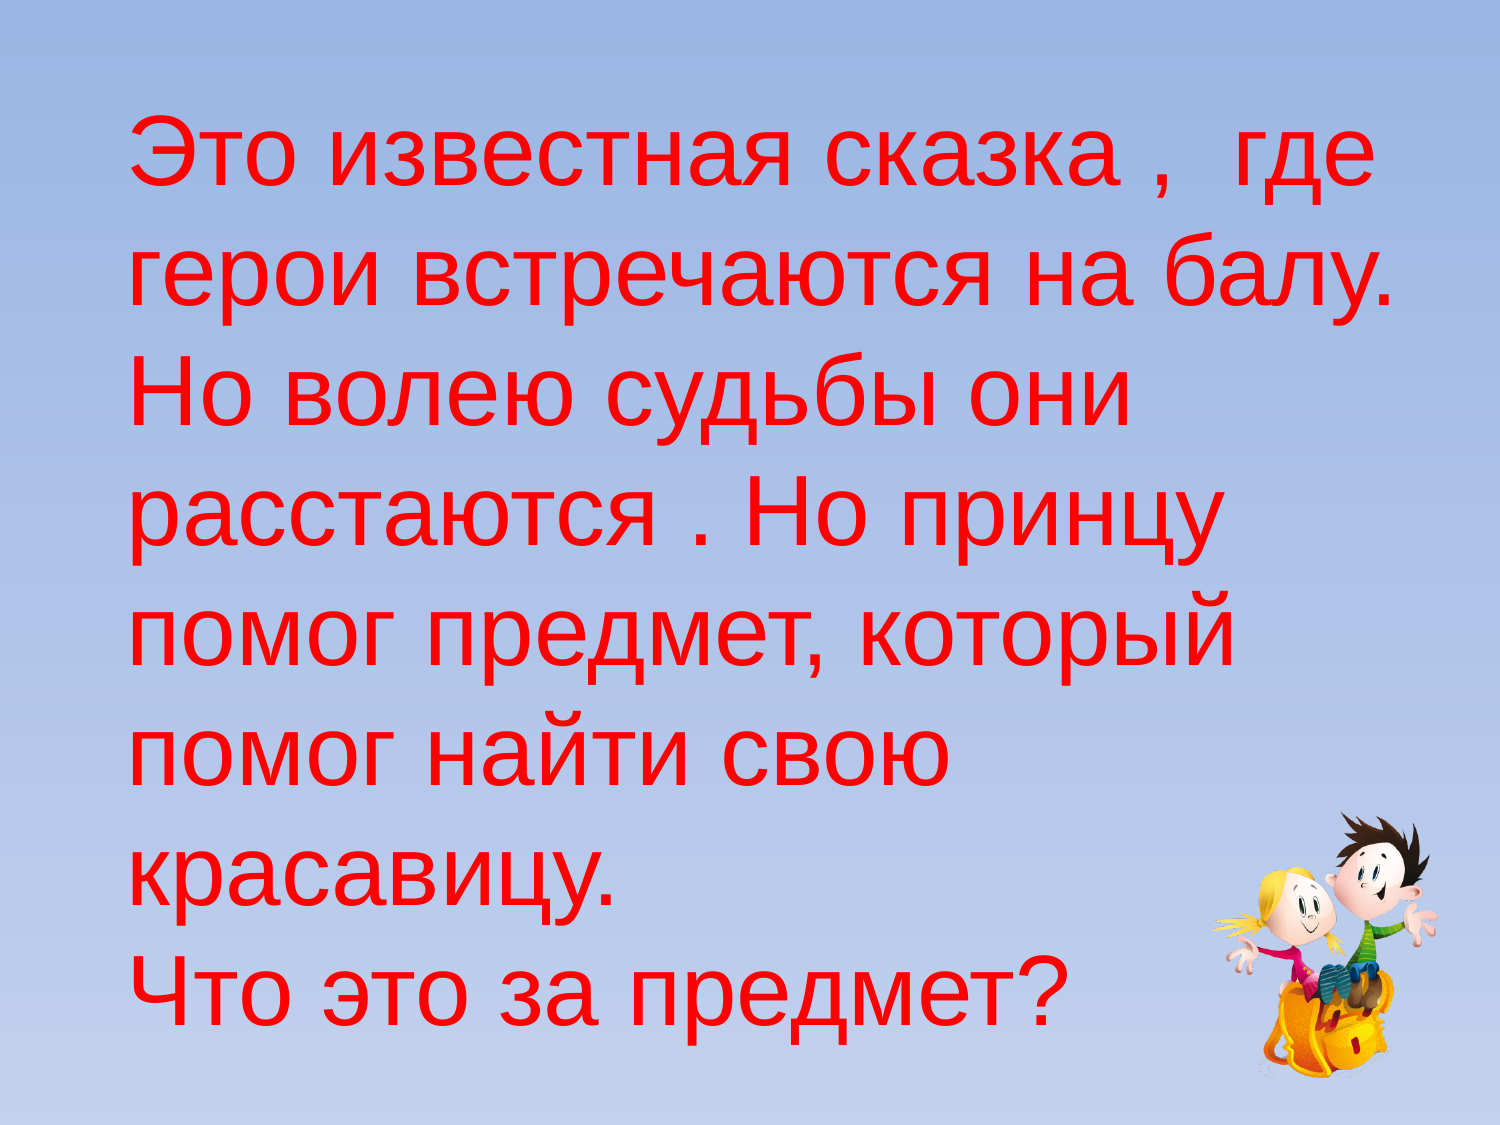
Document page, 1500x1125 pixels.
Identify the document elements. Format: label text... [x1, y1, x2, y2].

text_box Это известная сказка , где герои встречаются на балу. Но волею судьбы они расстаются . Но принцу помог предмет, который помог найти свою красавицу. Что это за предмет? [112, 78, 1459, 1053]
picture [1196, 808, 1464, 1078]
